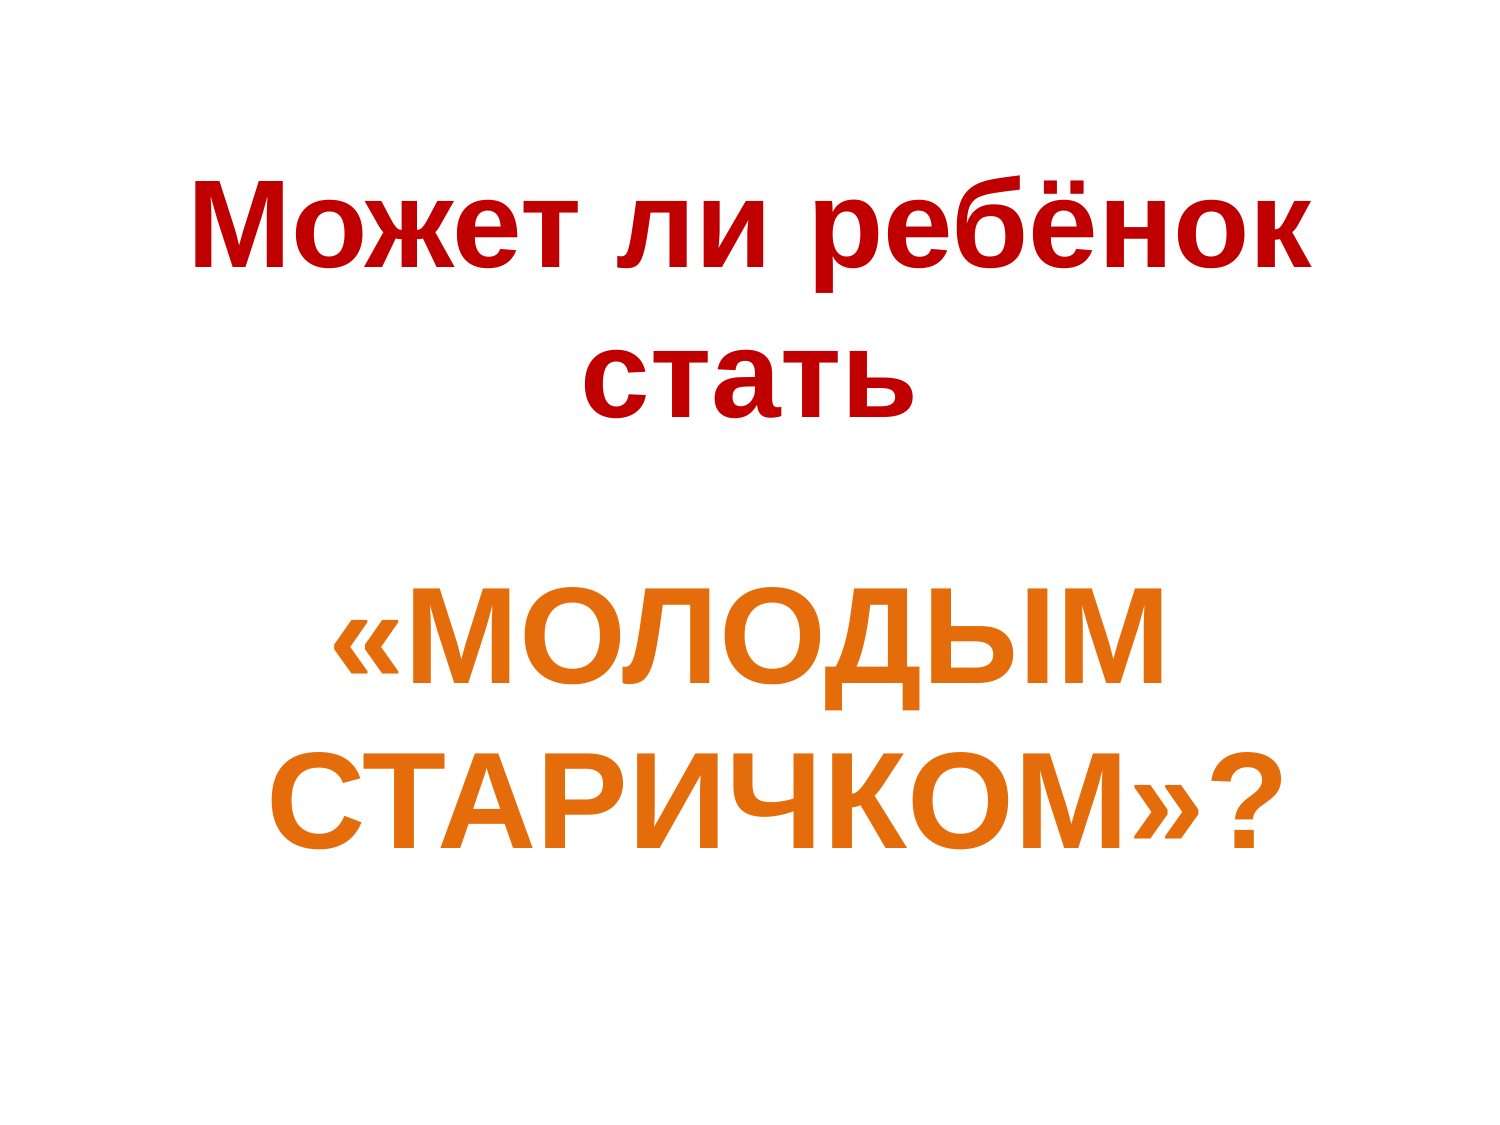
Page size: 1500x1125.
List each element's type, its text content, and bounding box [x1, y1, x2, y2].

list «МОЛОДЫМ СТАРИЧКОМ»? [75, 538, 1425, 976]
title Может ли ребёнок стать [75, 139, 1425, 445]
